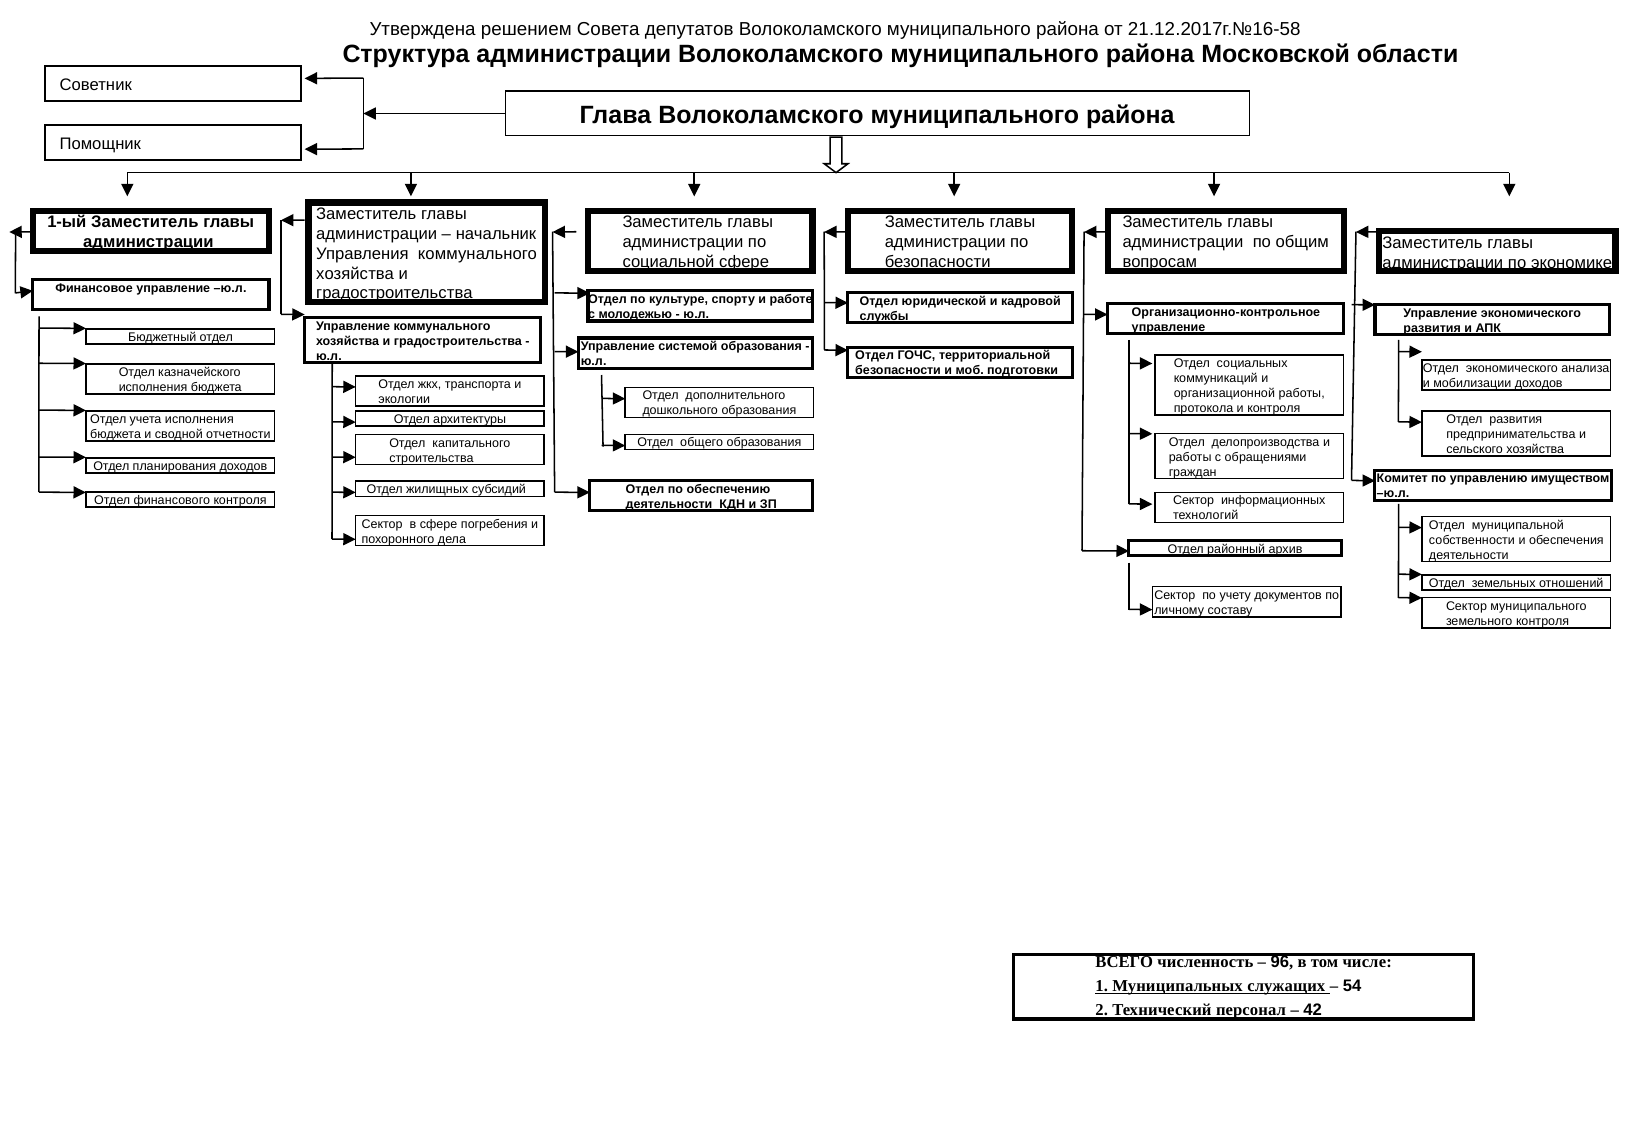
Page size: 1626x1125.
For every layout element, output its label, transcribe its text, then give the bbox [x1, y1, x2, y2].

text_box Сектор по учету документов по личному составу [1152, 586, 1342, 617]
text_box Отдел по обеспечению деятельности КДН и ЗП [589, 480, 813, 511]
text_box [1421, 353, 1479, 359]
text_box ВСЕГО численность – 96, в том числе: 1. Муниципальных служащих – 54 2. Технический персонал – 42 [1013, 954, 1474, 1019]
text_box Отдел делопроизводства и работы с обращениями граждан [1154, 433, 1344, 479]
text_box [423, 360, 685, 364]
text_box Отдел районный архив [1128, 540, 1342, 556]
text_box Заместитель главы администрации по экономике [1379, 231, 1616, 272]
text_box Комитет по управлению имуществом –ю.л. [1374, 470, 1612, 501]
text_box Отдел общего образования [624, 434, 814, 450]
text_box Отдел ГОЧС, территориальной безопасности и моб. подготовки [847, 347, 1073, 378]
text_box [923, 389, 1243, 393]
text_box Отдел развития предпринимательства и сельского хозяйства [1421, 410, 1611, 457]
text_box 1-ый Заместитель главы администрации [32, 211, 269, 252]
text_box Финансовое управление –ю.л. [32, 279, 269, 310]
text_box Организационно-контрольное управление [1107, 303, 1344, 334]
text_box Глава Волоколамского муниципального района [505, 91, 1250, 136]
text_box Помощник [44, 125, 301, 161]
text_box Отдел финансового контроля [85, 492, 275, 508]
text_box Отдел экономического анализа и мобилизации доходов [1421, 359, 1611, 390]
text_box Отдел юридической и кадровой службы [847, 292, 1073, 323]
text_box Отдел жкх, транспорта и экологии [355, 375, 545, 406]
text_box Управление системой образования - ю.л. [578, 338, 813, 369]
text_box Заместитель главы администрации по безопасности [847, 211, 1073, 272]
text_box Заместитель главы администрации по общим вопросам [1107, 211, 1344, 272]
text_box Управление экономического развития и АПК [1374, 304, 1610, 335]
text_box Бюджетный отдел [85, 328, 275, 344]
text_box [15, 290, 34, 294]
text_box Сектор муниципального земельного контроля [1421, 597, 1611, 628]
text_box Отдел по культуре, спорту и работе с молодежью - ю.л. [588, 290, 813, 322]
text_box Отдел земельных отношений [1421, 574, 1611, 591]
text_box Отдел дополнительного дошкольного образования [624, 387, 814, 418]
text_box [1229, 353, 1399, 359]
text_box Отдел планирования доходов [85, 457, 275, 473]
text_box Отдел социальных коммуникаций и организационной работы, протокола и контроля [1154, 355, 1344, 416]
text_box Сектор в сфере погребения и похоронного дела [355, 515, 545, 546]
text_box Отдел архитектуры [355, 410, 545, 426]
text_box Отдел учета исполнения бюджета и сводной отчетности [85, 410, 275, 442]
text_box Сектор информационных технологий [1154, 492, 1344, 523]
text_box Заместитель главы администрации – начальник Управления коммунального хозяйства и градостроительства [308, 202, 545, 303]
text_box Заместитель главы администрации по социальной сфере [588, 211, 813, 272]
text_box Отдел муниципальной собственности и обеспечения деятельности [1421, 516, 1611, 562]
text_box Отдел жилищных субсидий [355, 481, 545, 497]
text_box Советник [44, 66, 301, 101]
text_box Управление коммунального хозяйства и градостроительства - ю.л. [304, 317, 541, 363]
text_box [824, 137, 848, 171]
text_box Отдел казначейского исполнения бюджета [85, 364, 275, 395]
text_box Отдел капитального строительства [355, 434, 545, 465]
text_box Утверждена решением Совета депутатов Волоколамского муниципального района от 21.12.2017г.№16-58 Структура администрации Волоколамского муниципального района Московской области [32, 19, 1625, 73]
